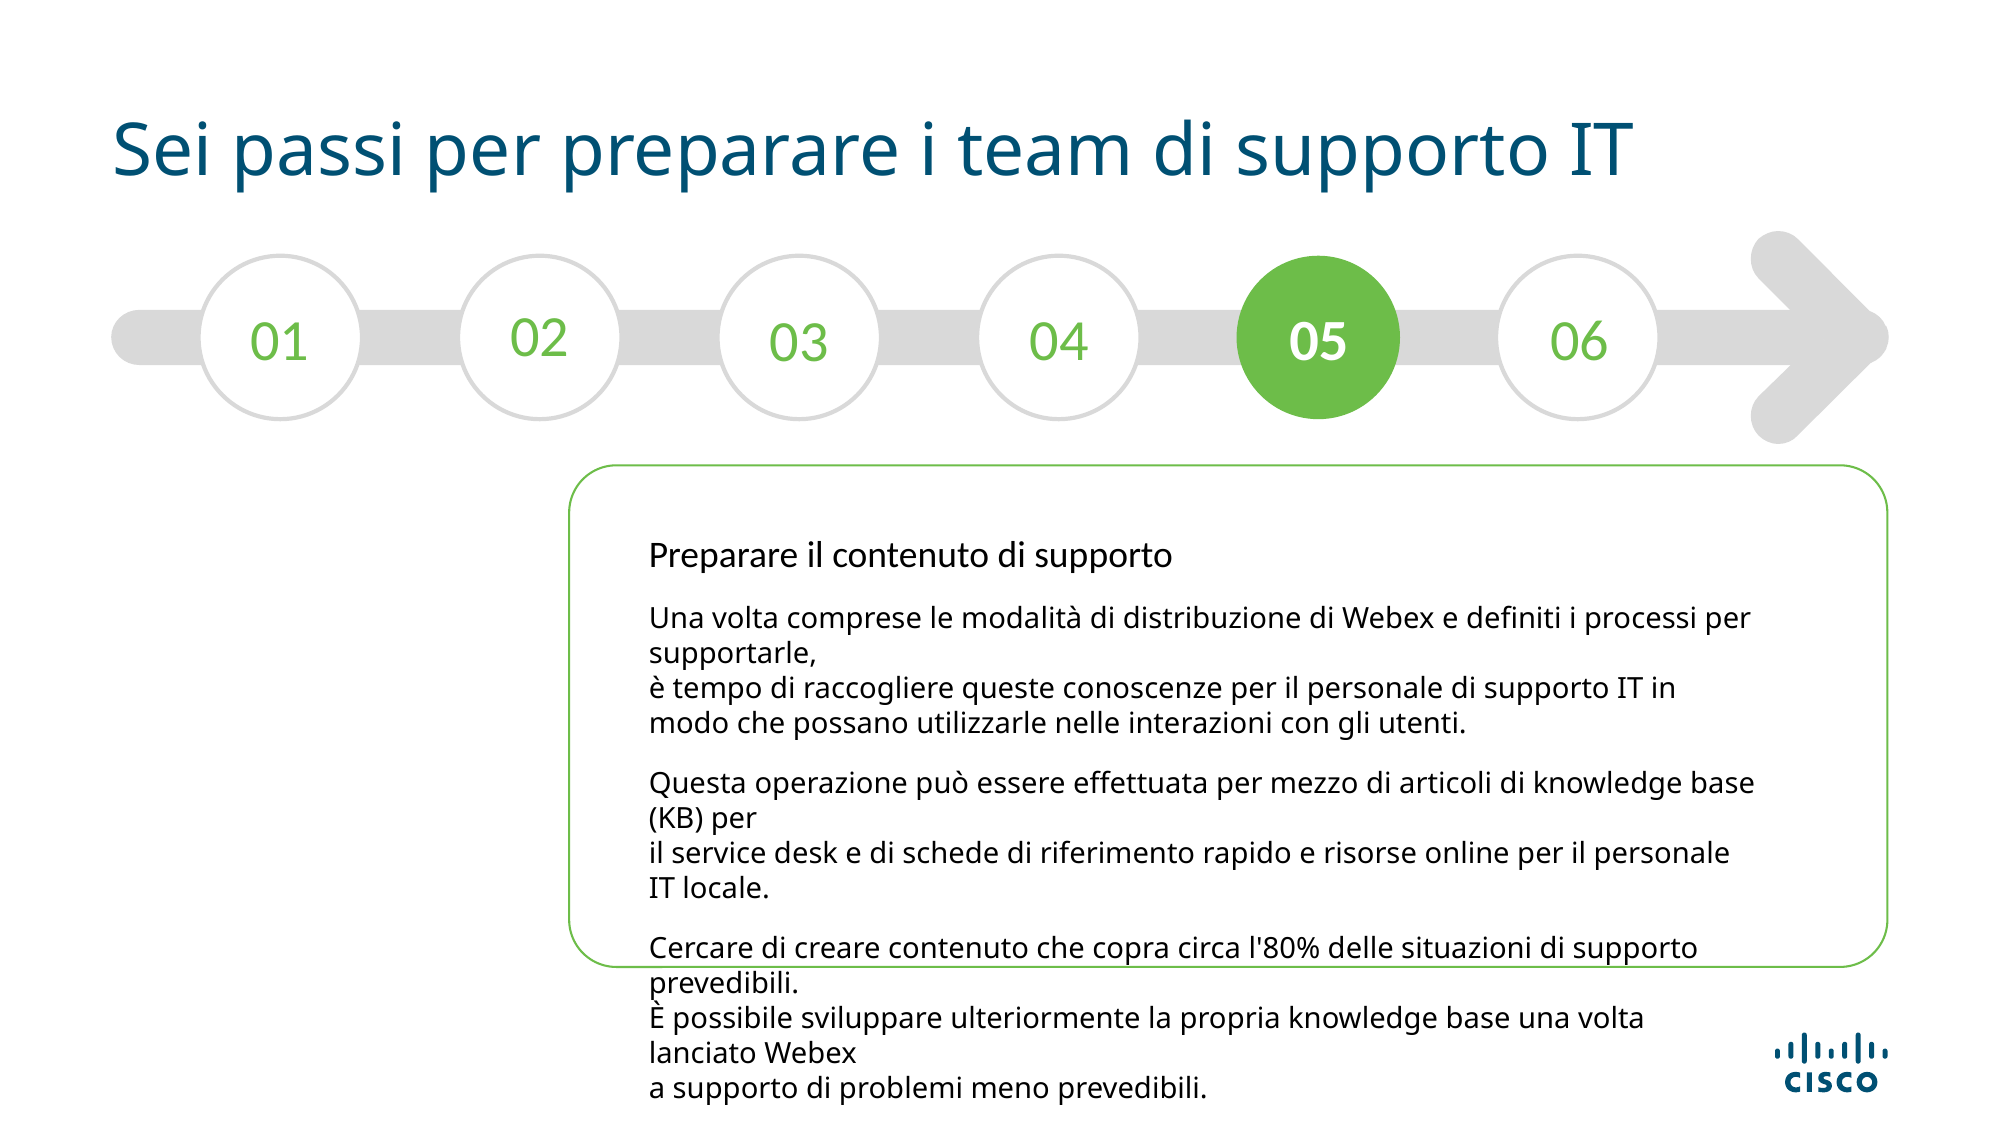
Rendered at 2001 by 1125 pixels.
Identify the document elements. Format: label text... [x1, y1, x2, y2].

title Sei passi per preparare i team di supporto IT [112, 112, 1838, 232]
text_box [112, 232, 1888, 443]
text_box Preparare il contenuto di supporto Una volta comprese le modalità di distribuzione di Webex e definiti i processi per supportarle, è tempo di raccogliere queste conoscenze per il personale di supporto IT in modo che possano utilizzarle nelle interazioni con gli utenti. Questa operazione può essere effettuata per mezzo di articoli di knowledge base (KB) per il service desk e di schede di riferimento rapido e risorse online per il personale IT locale. Cercare di creare contenuto che copra circa l'80% delle situazioni di supporto prevedibili. È possibile sviluppare ulteriormente la propria knowledge base una volta lanciato Webex a supporto di problemi meno prevedibili. [648, 529, 1759, 1105]
text_box [568, 464, 1889, 969]
